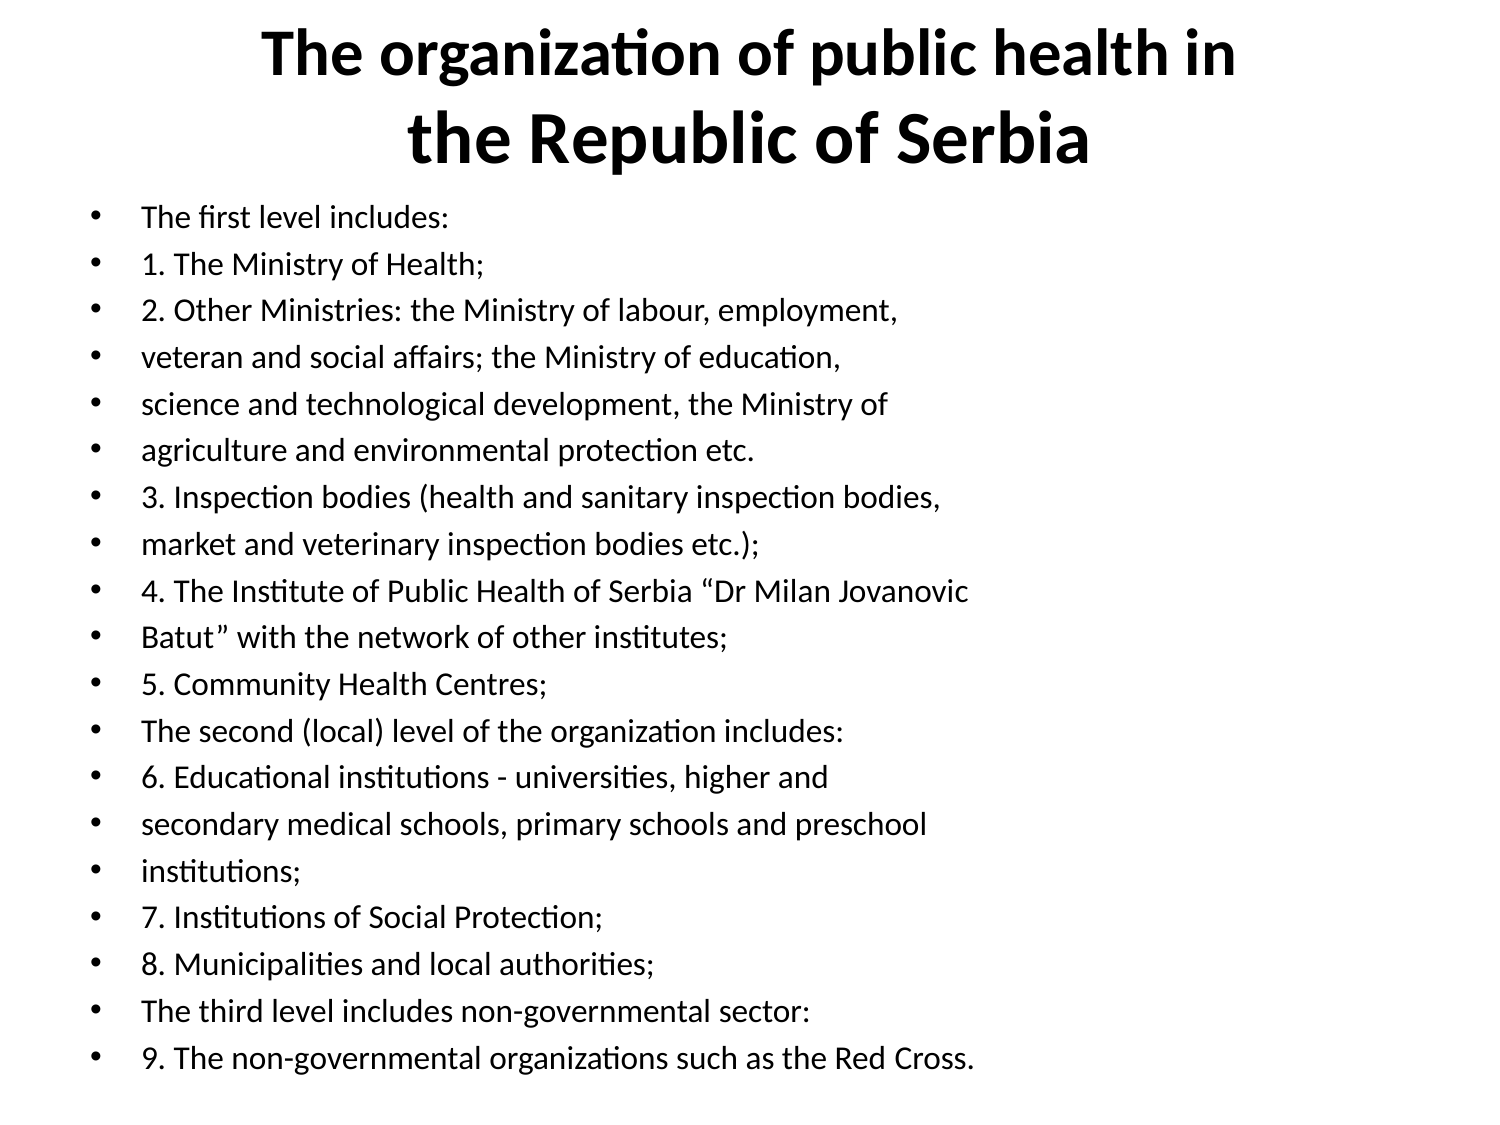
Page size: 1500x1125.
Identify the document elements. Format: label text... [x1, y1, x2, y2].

title The organization of public health in the Republic of Serbia [75, 0, 1425, 187]
list The first level includes: 1. The Ministry of Health; 2. Other Ministries: the Ministry of labour, employment, veteran and social affairs; the Ministry of education, science and technological development, the Ministry of agriculture and environmental protection etc. 3. Inspection bodies (health and sanitary inspection bodies, market and veterinary inspection bodies etc.); 4. The Institute of Public Health of Serbia “Dr Milan Jovanovic Batut” with the network of other institutes; 5. Community Health Centres; The second (local) level of the organization includes: 6. Educational institutions - universities, higher and secondary medical schools, primary schools and preschool institutions; 7. Institutions of Social Protection; 8. Municipalities and local authorities; The third level includes non-governmental sector: 9. The non-governmental organizations such as the Red Cross. [75, 187, 1475, 1088]
